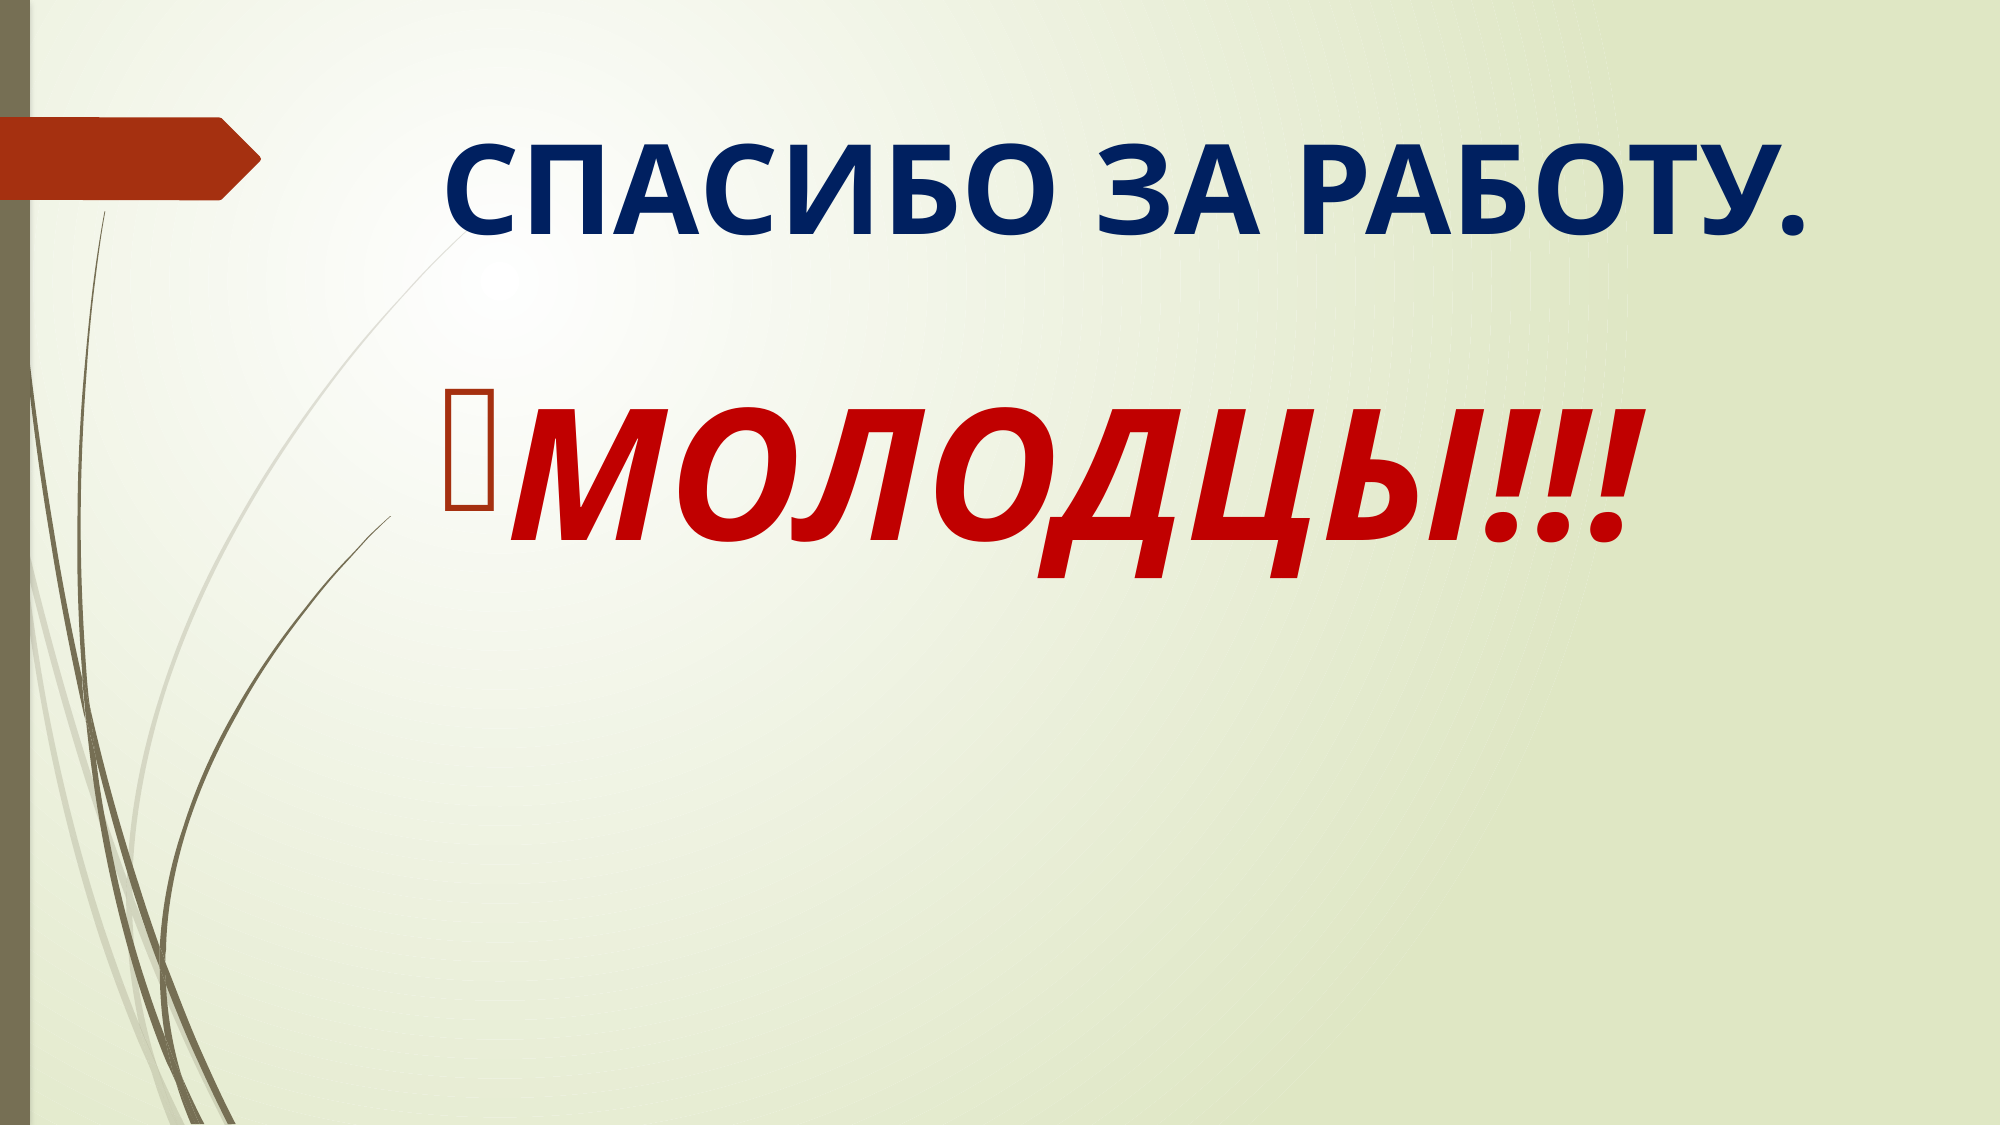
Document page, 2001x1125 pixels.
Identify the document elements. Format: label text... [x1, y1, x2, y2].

title СПАСИБО ЗА РАБОТУ. [425, 102, 1888, 313]
list МОЛОДЦЫ!!! [424, 350, 1888, 970]
